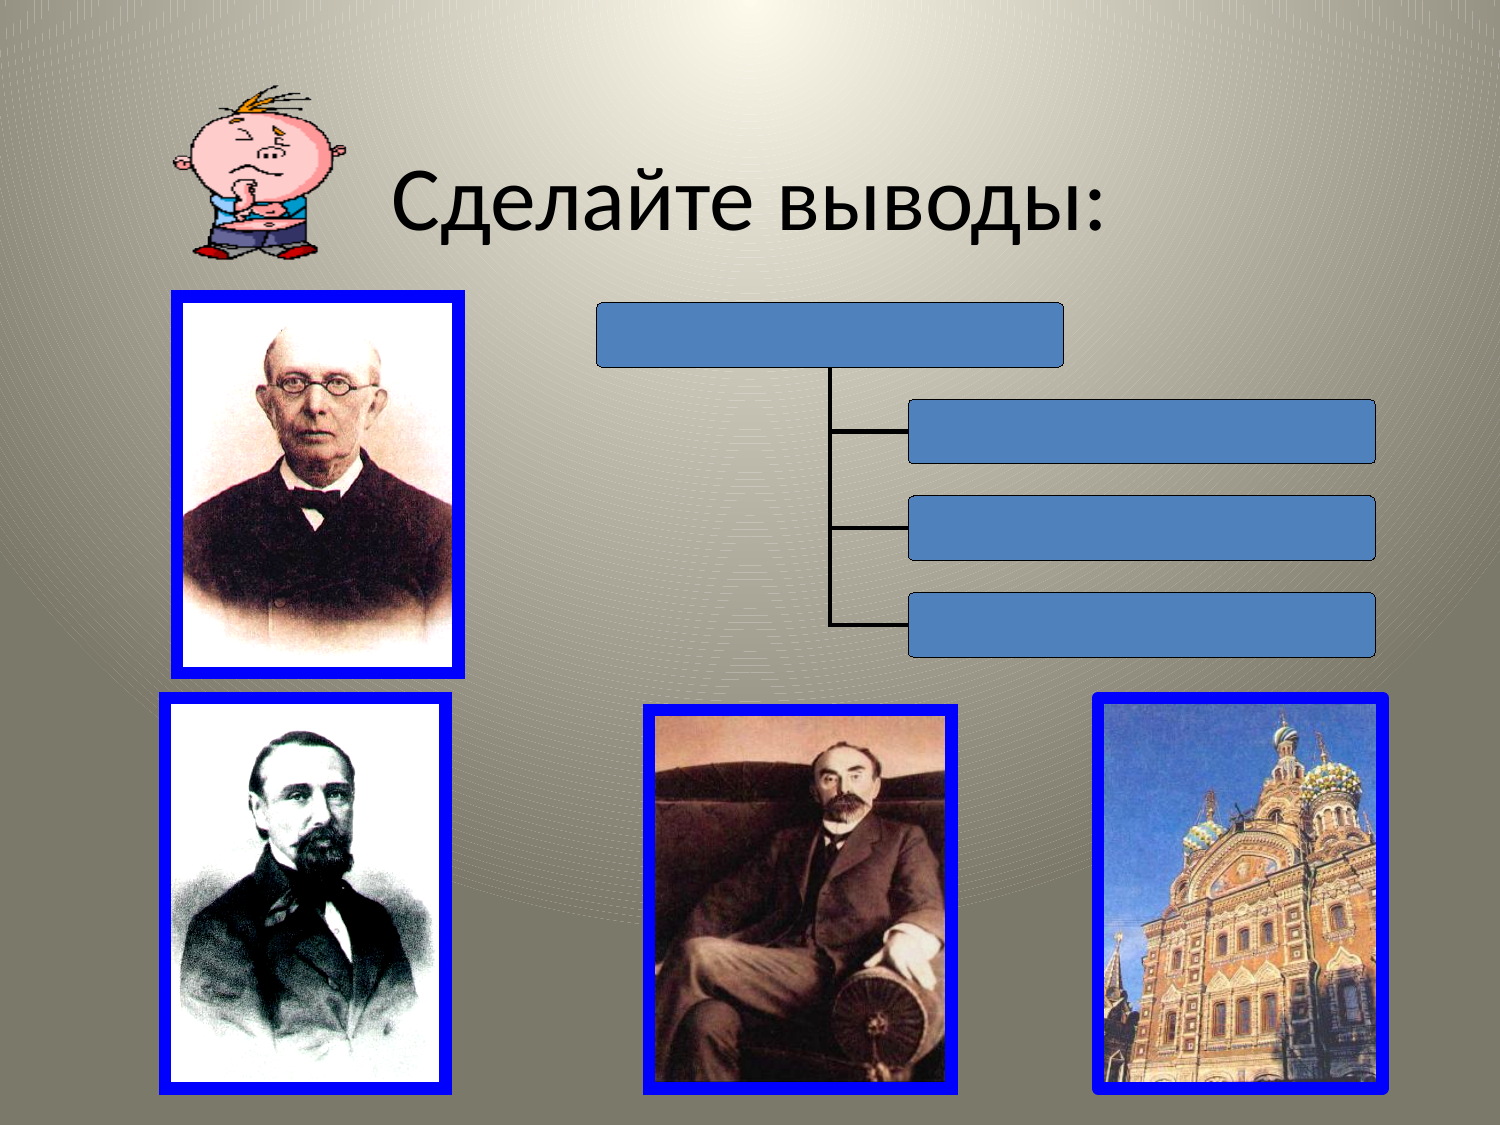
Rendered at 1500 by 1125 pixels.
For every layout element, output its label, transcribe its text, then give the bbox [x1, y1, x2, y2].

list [832, 530, 1376, 623]
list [832, 302, 1376, 429]
picture [655, 715, 946, 1083]
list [596, 364, 913, 658]
picture [182, 302, 453, 667]
picture [147, 54, 385, 263]
title Сделайте выводы: [112, 99, 1388, 288]
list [832, 434, 1376, 526]
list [1104, 703, 1377, 1083]
picture [170, 703, 440, 1083]
